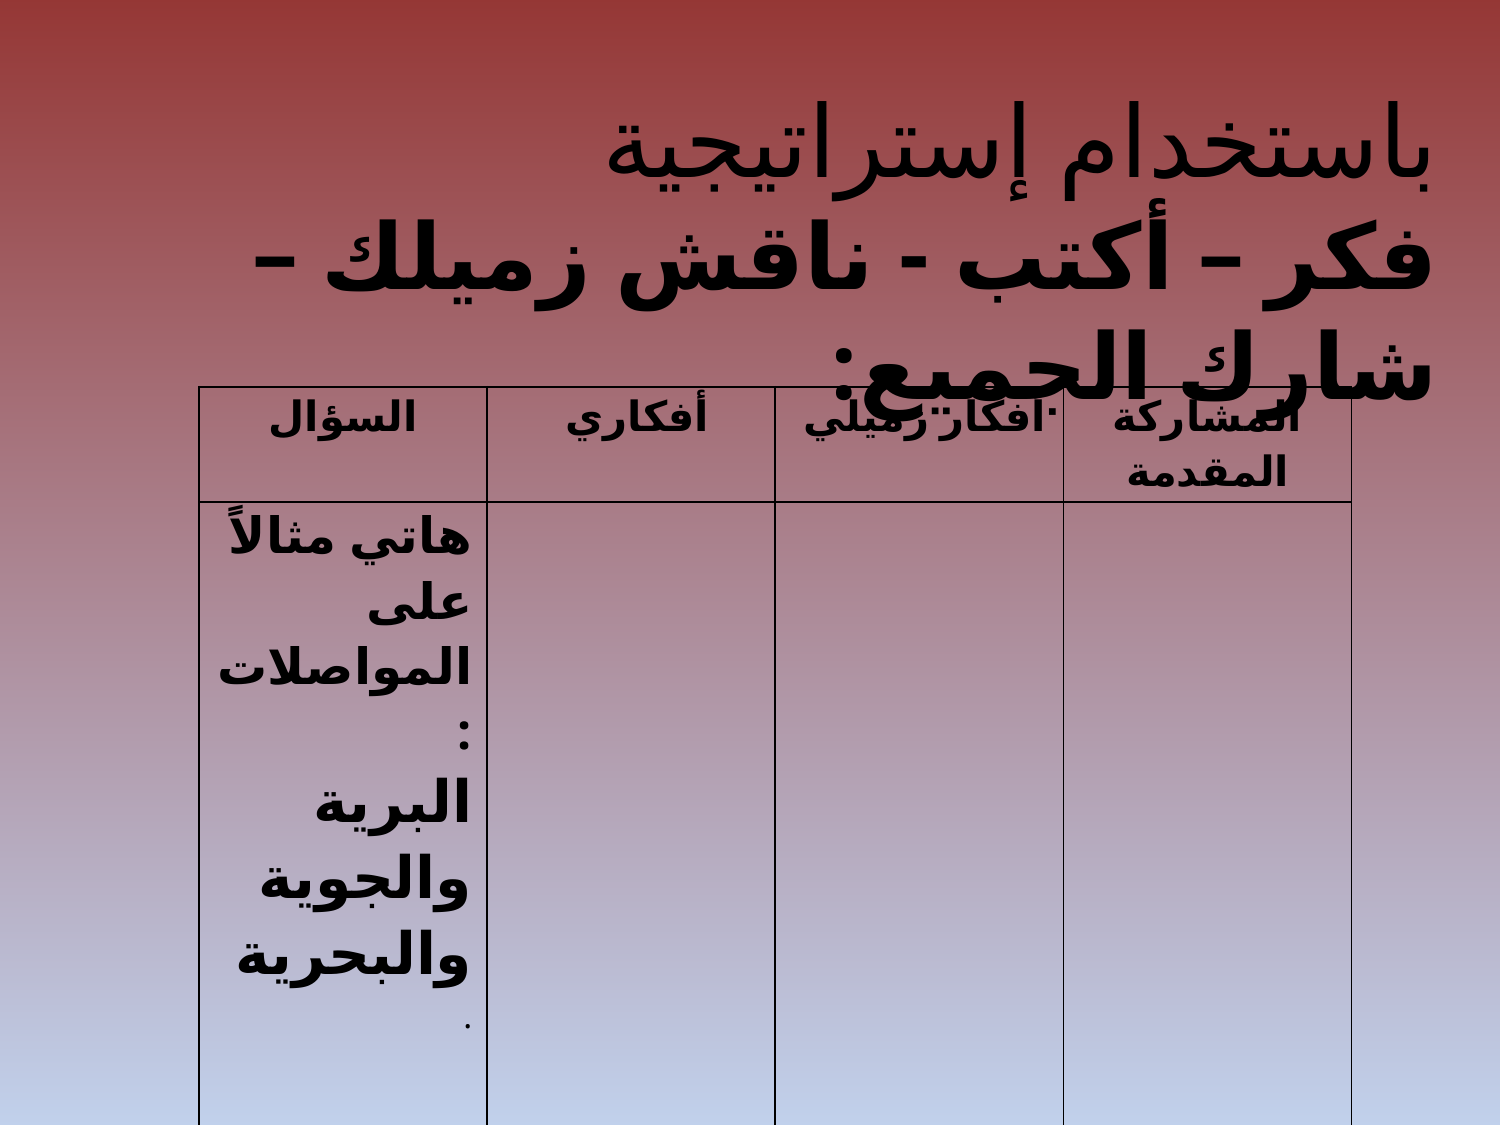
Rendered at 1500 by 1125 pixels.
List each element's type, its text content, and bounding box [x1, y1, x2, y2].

table_header السؤال [200, 388, 486, 501]
table_cell [488, 503, 774, 1125]
table_header أفكاري [488, 388, 774, 501]
table_cell [1064, 503, 1351, 1125]
table_header أفكار زميلي [776, 388, 1063, 501]
text_box باستخدام إستراتيجية فكر – أكتب - ناقش زميلك – شارك الجميع: [46, 70, 1454, 425]
table_header المشاركة المقدمة [1064, 388, 1351, 501]
table_cell [776, 503, 1063, 1125]
table_cell هاتي مثالاً على المواصلات : البرية والجوية والبحرية . [200, 503, 486, 1125]
